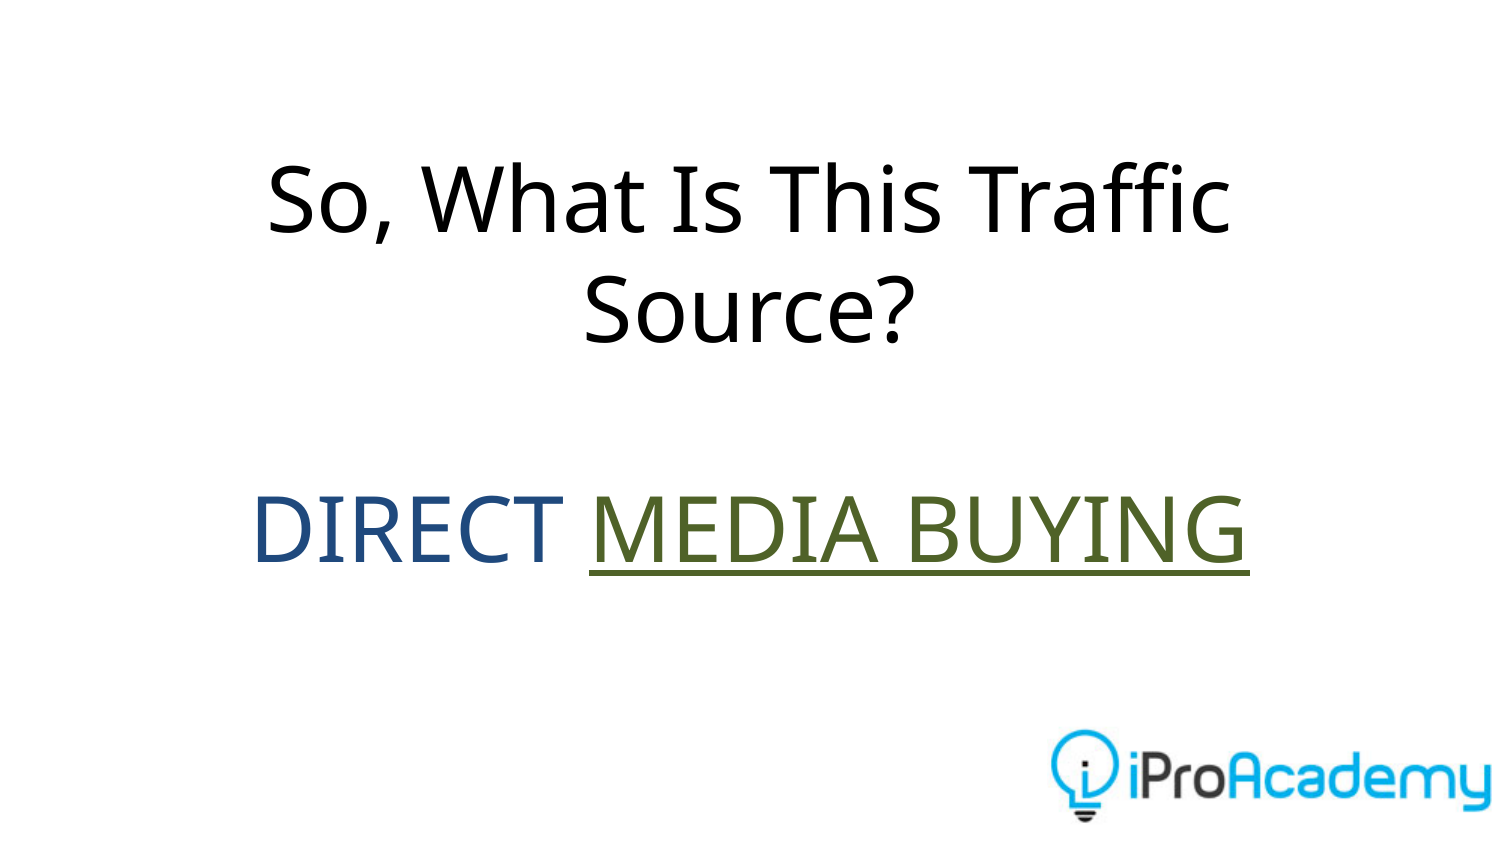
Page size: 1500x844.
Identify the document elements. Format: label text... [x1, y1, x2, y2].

title So, What Is This Traffic Source? DIRECT MEDIA BUYING [75, 55, 1425, 776]
picture [1047, 715, 1499, 841]
